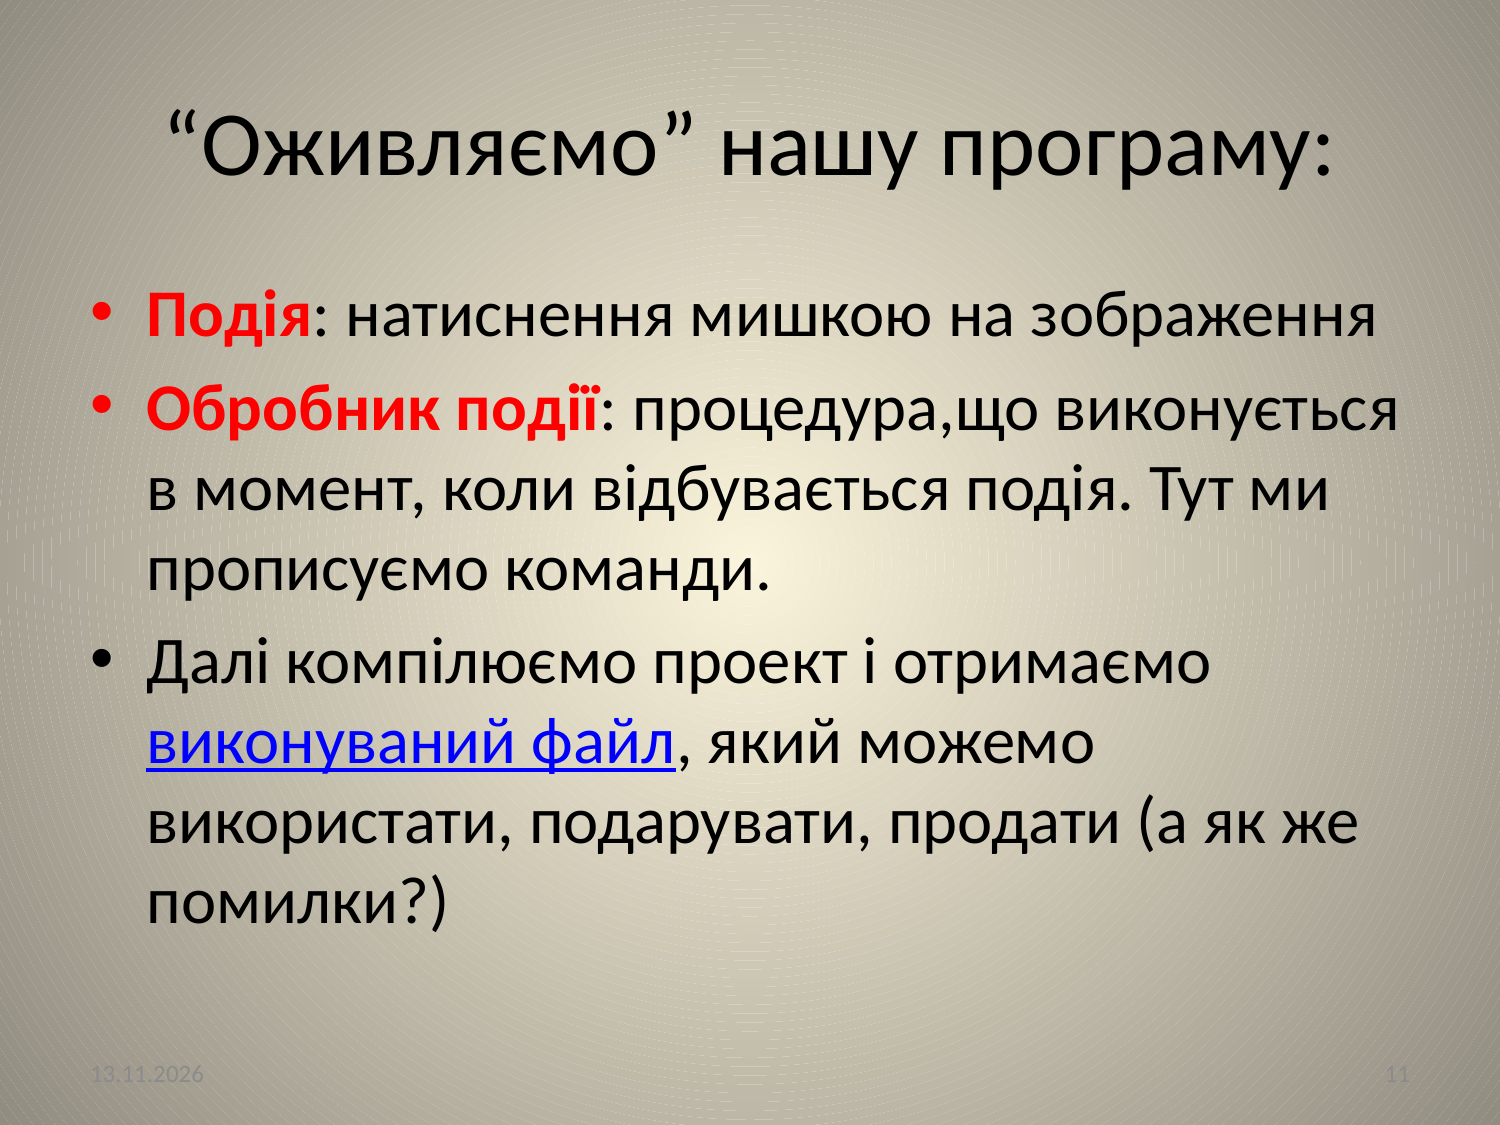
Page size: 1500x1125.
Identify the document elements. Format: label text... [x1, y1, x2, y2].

slide_number 11 [1074, 1042, 1425, 1103]
list Подія: натиснення мишкою на зображення Обробник події: процедура,що виконується в момент, коли відбувається подія. Тут ми прописуємо команди. Далі компілюємо проект і отримаємо виконуваний файл, який можемо використати, подарувати, продати (а як же помилки?) [75, 262, 1425, 1032]
title “Оживляємо” нашу програму: [75, 45, 1425, 233]
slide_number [75, 1042, 425, 1103]
